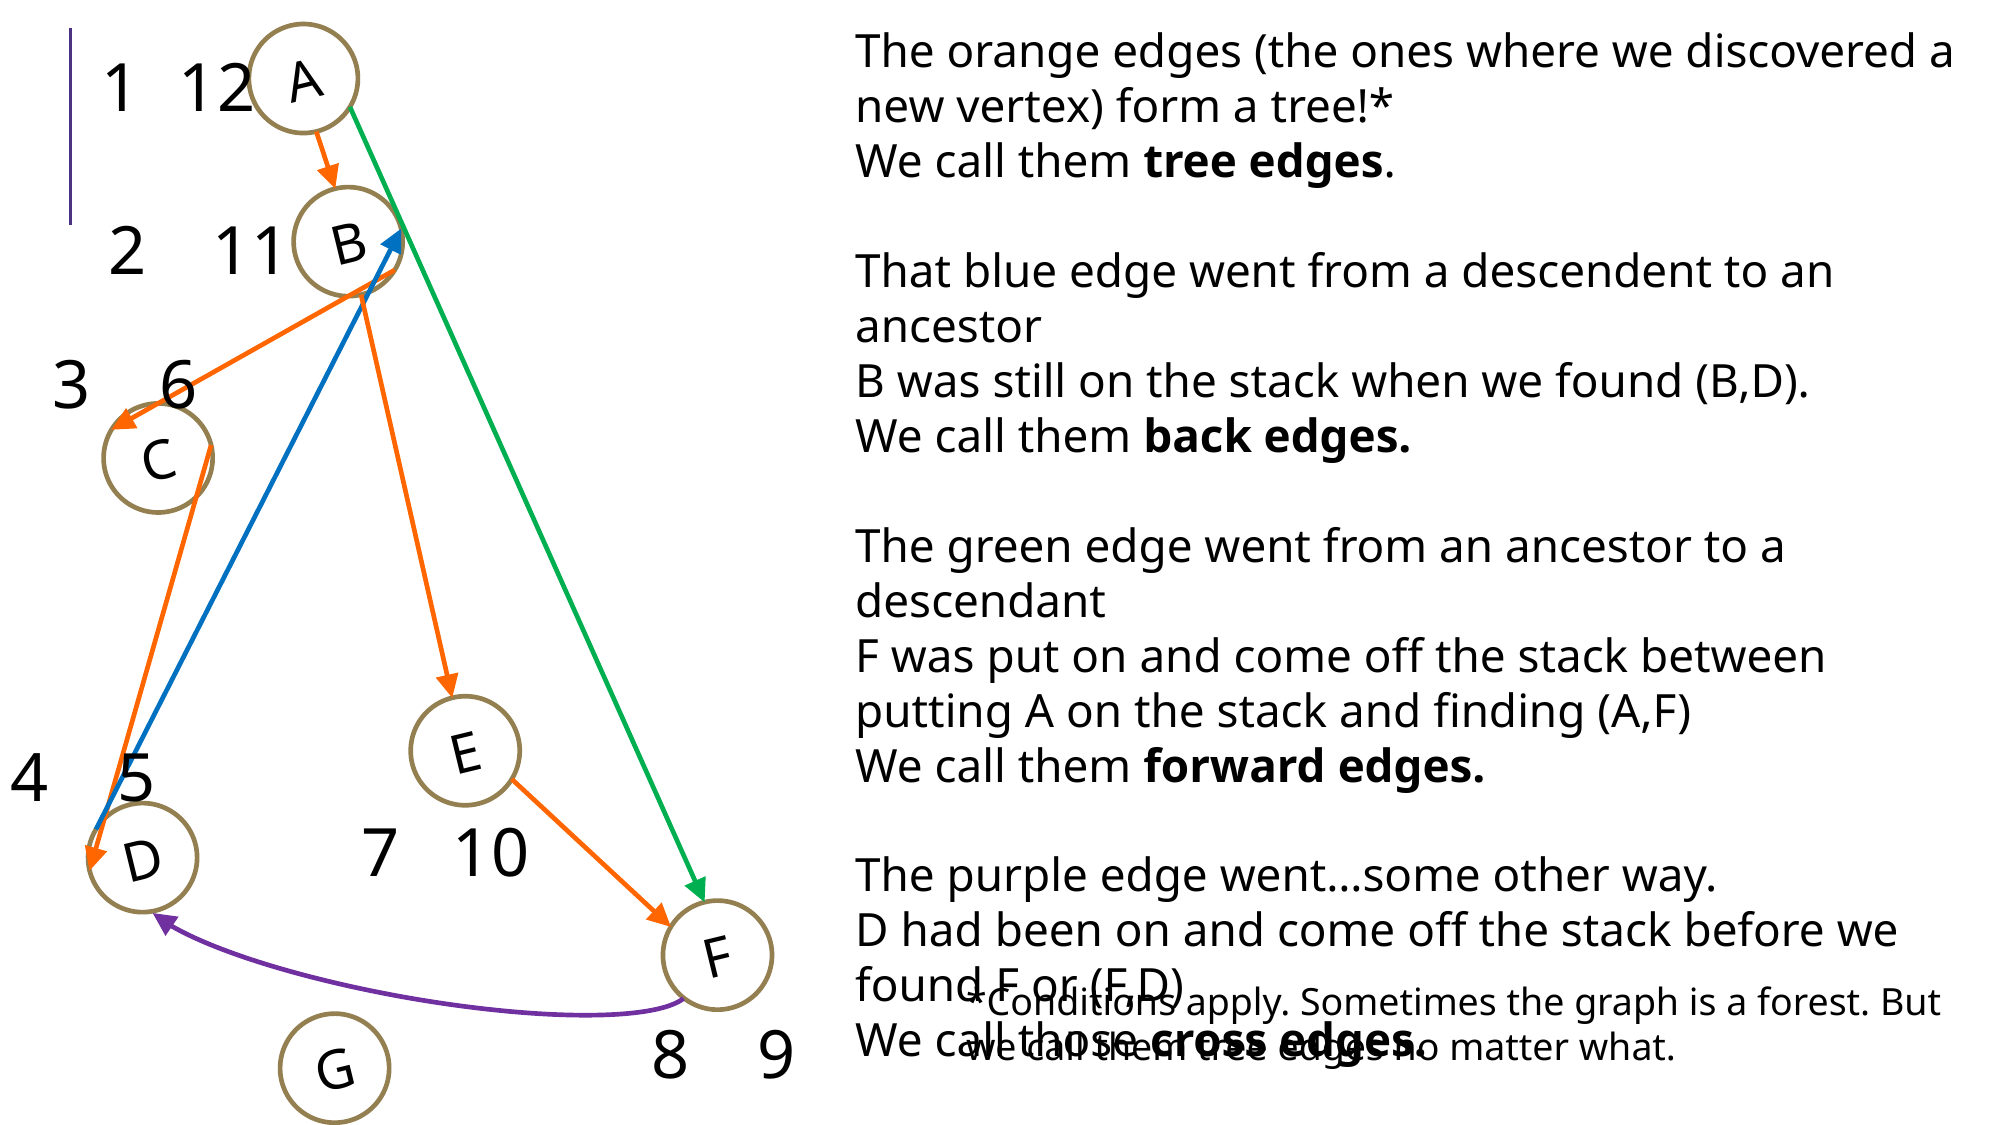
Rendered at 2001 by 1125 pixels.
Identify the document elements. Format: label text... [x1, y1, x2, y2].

text_box C [102, 415, 213, 514]
text_box 12 [164, 37, 292, 133]
text_box A [266, 22, 360, 135]
text_box B [307, 193, 342, 297]
text_box *Conditions apply. Sometimes the graph is a forest. But we call them tree edges no matter what. [951, 970, 1973, 1076]
text_box 6 [144, 334, 243, 430]
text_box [316, 131, 336, 189]
text_box 9 [743, 1004, 841, 1100]
text_box 8 [636, 1004, 734, 1100]
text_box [0, 532, 342, 590]
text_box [511, 910, 672, 928]
text_box 11 [198, 200, 307, 295]
text_box 3 [38, 334, 136, 430]
text_box C [136, 403, 144, 412]
text_box The orange edges (the ones where we discovered a new vertex) form a tree!* We call them tree edges. That blue edge went from a descendent to an ancestor B was still on the stack when we found (B,D). We call them back edges. The green edge went from an ancestor to a descendant F was put on and come off the stack between putting A on the stack and finding (A,F) We call them forward edges. The purple edge went…some other way. D had been on and come off the stack before we found F or (F,D) We call those cross edges. [840, 14, 1973, 1074]
text_box 5 [102, 727, 201, 822]
text_box 4 [0, 727, 94, 822]
text_box 1 [87, 37, 164, 133]
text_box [349, 106, 705, 903]
text_box F [661, 899, 774, 1009]
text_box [6, 630, 295, 686]
text_box [152, 913, 684, 1016]
text_box D [86, 822, 199, 914]
text_box G [278, 1012, 391, 1124]
text_box 2 [93, 200, 192, 295]
text_box C [200, 447, 214, 495]
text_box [168, 313, 338, 387]
